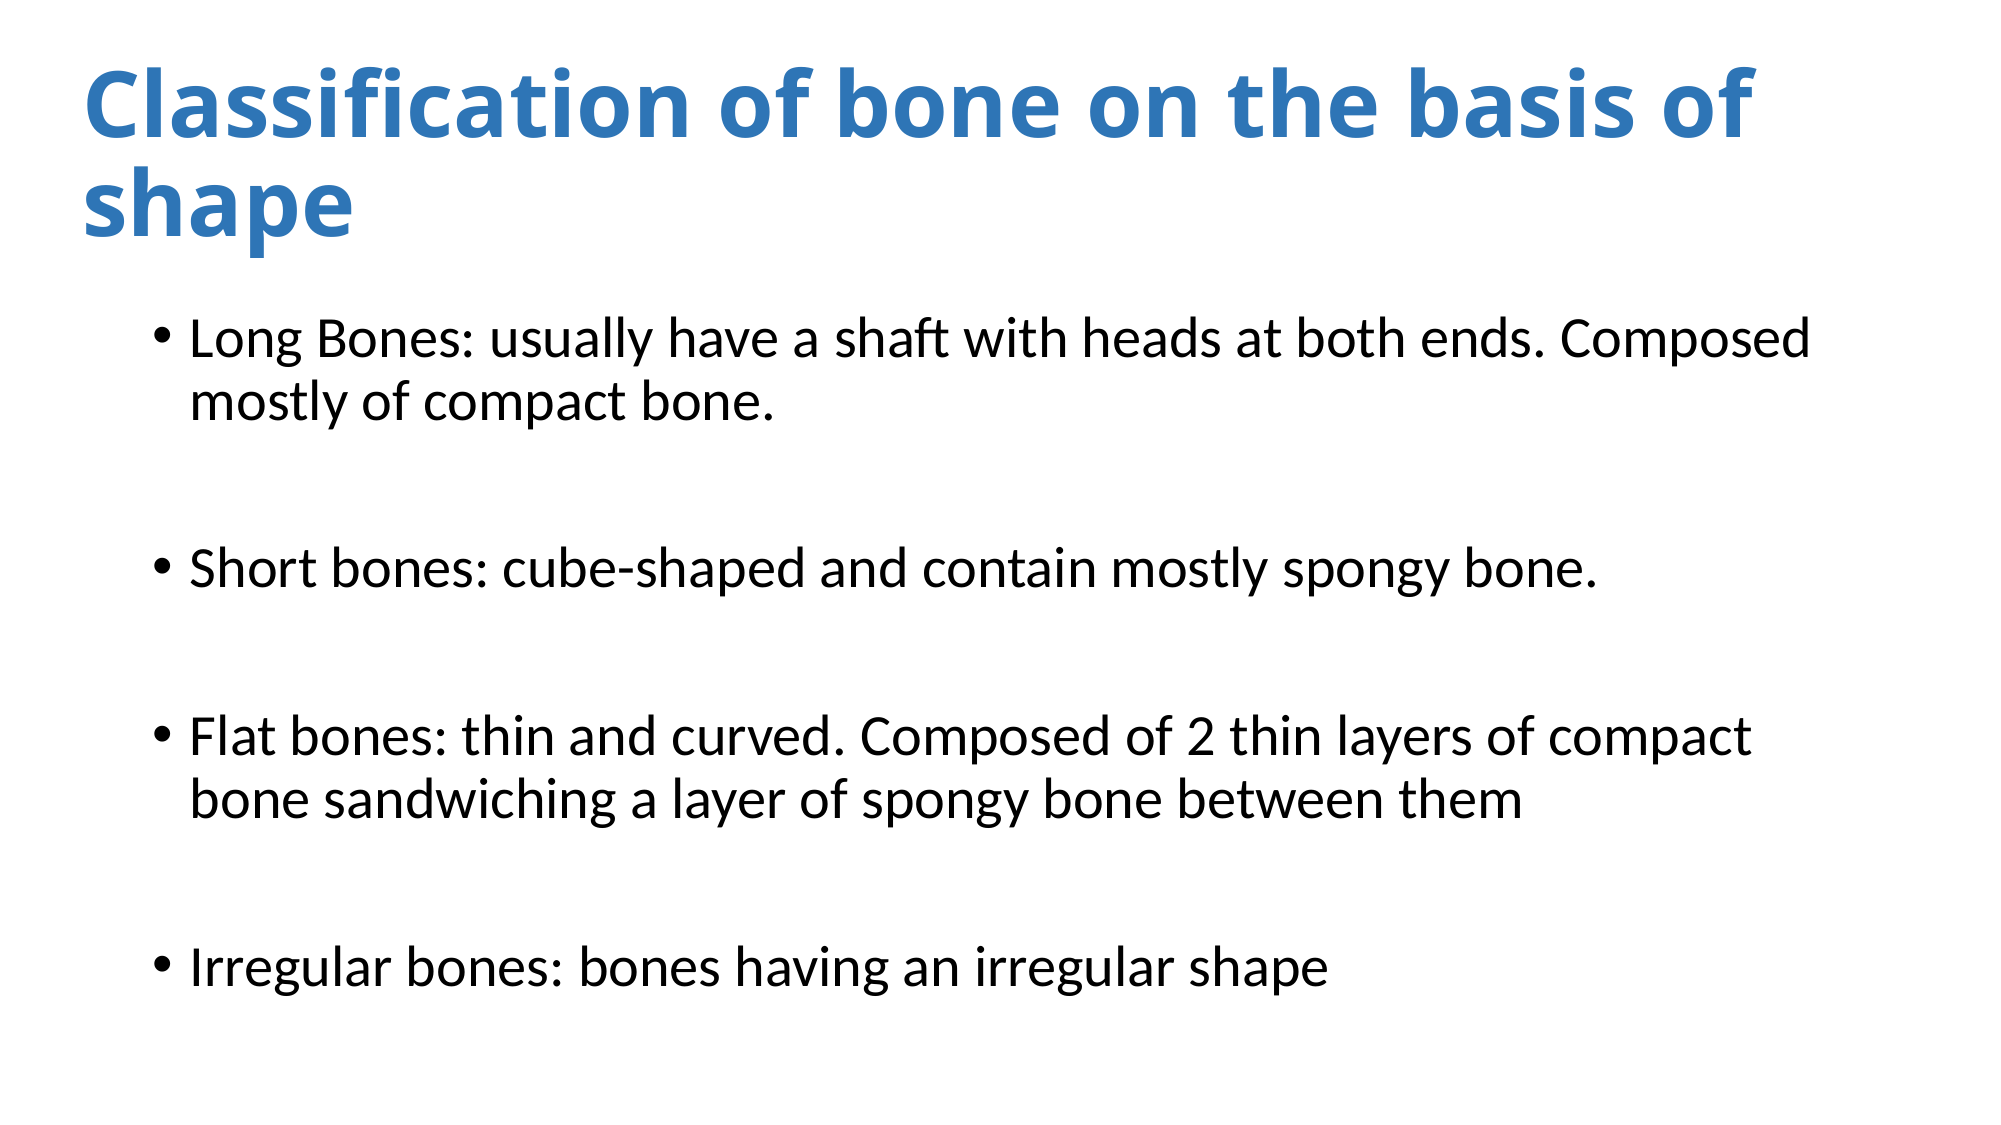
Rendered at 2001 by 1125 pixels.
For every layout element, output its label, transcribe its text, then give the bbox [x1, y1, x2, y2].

list Long Bones: usually have a shaft with heads at both ends. Composed mostly of compact bone. Short bones: cube-shaped and contain mostly spongy bone. Flat bones: thin and curved. Composed of 2 thin layers of compact bone sandwiching a layer of spongy bone between them Irregular bones: bones having an irregular shape [137, 299, 1863, 1087]
title Classification of bone on the basis of shape [67, 48, 1793, 266]
